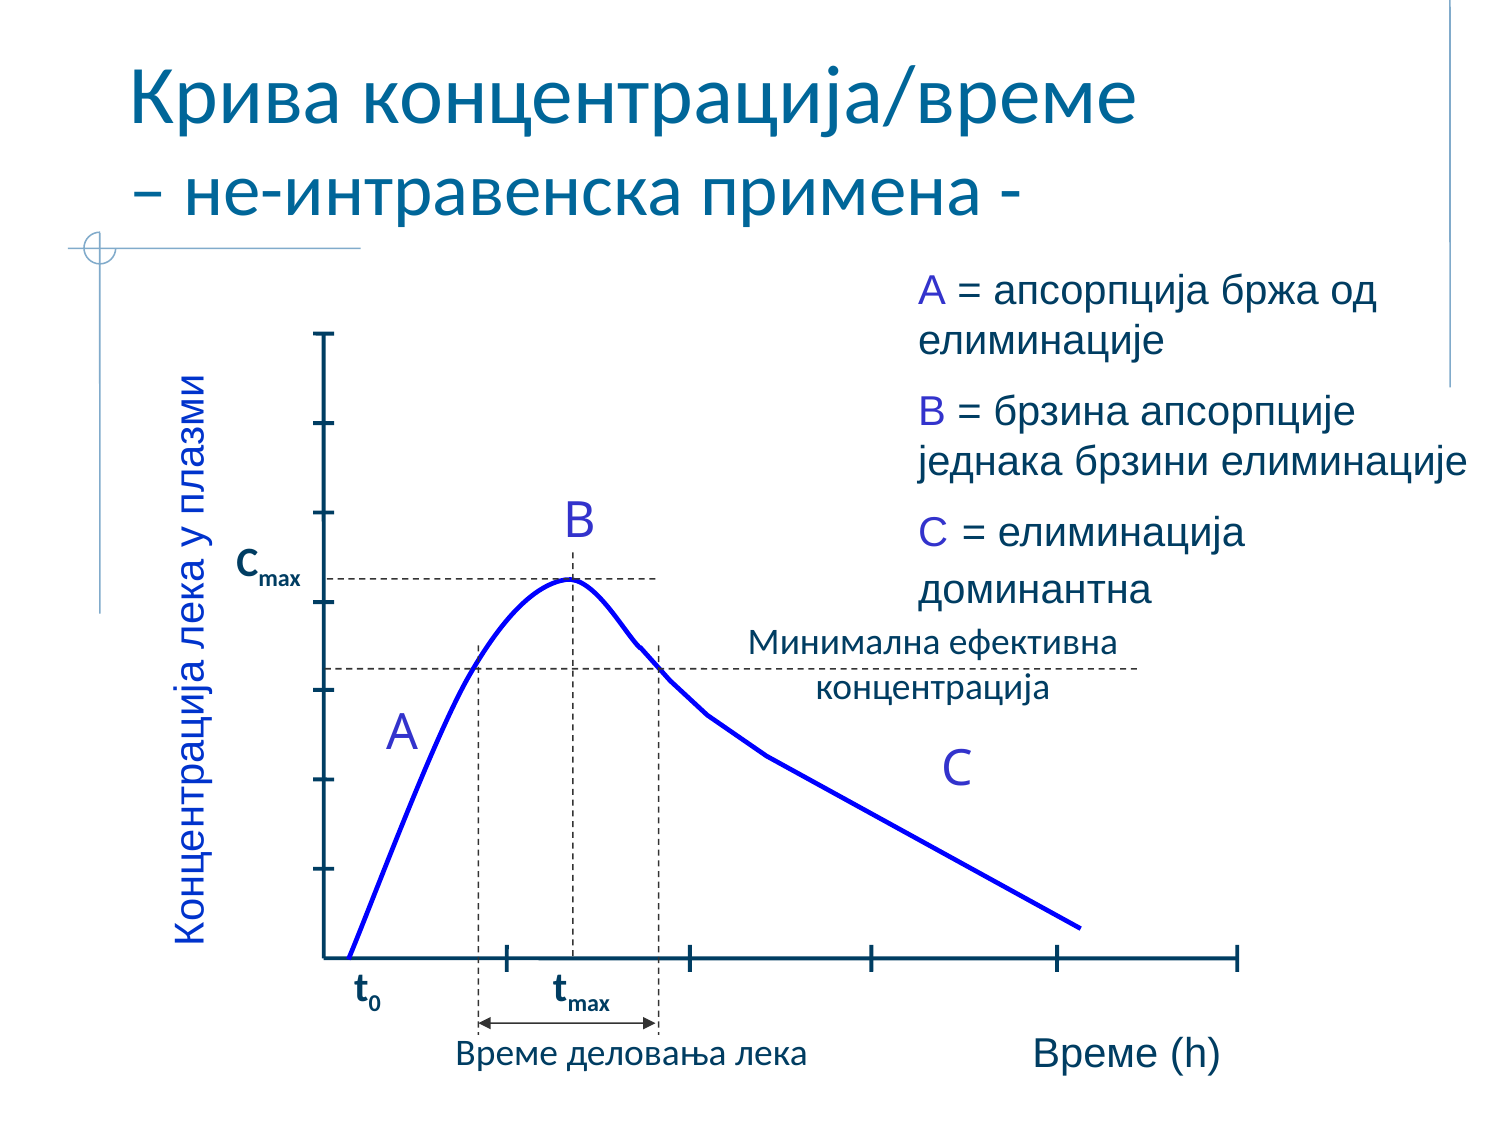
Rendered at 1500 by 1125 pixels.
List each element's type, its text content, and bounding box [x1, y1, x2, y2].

text_box A = апсорпција бржа од елиминације B = брзина апсорпције једнака брзини елиминације C = елиминација доминантна [903, 255, 1500, 619]
title Крива концентрација/време – не-интравенска примена - [113, 49, 1436, 238]
text_box t0 [301, 952, 396, 1024]
text_box Време (h) [328, 1019, 1235, 1083]
text_box C [927, 727, 986, 803]
text_box [707, 715, 1081, 929]
text_box tmax [506, 952, 625, 1023]
text_box [639, 646, 667, 678]
text_box Минимална ефективна концентрација [667, 609, 1199, 715]
text_box Концентрација лека у плазми [155, 288, 219, 960]
text_box [351, 579, 641, 952]
text_box А [372, 692, 431, 768]
text_box Cmax [174, 527, 316, 599]
text_box B [549, 479, 609, 555]
text_box [478, 1016, 656, 1030]
